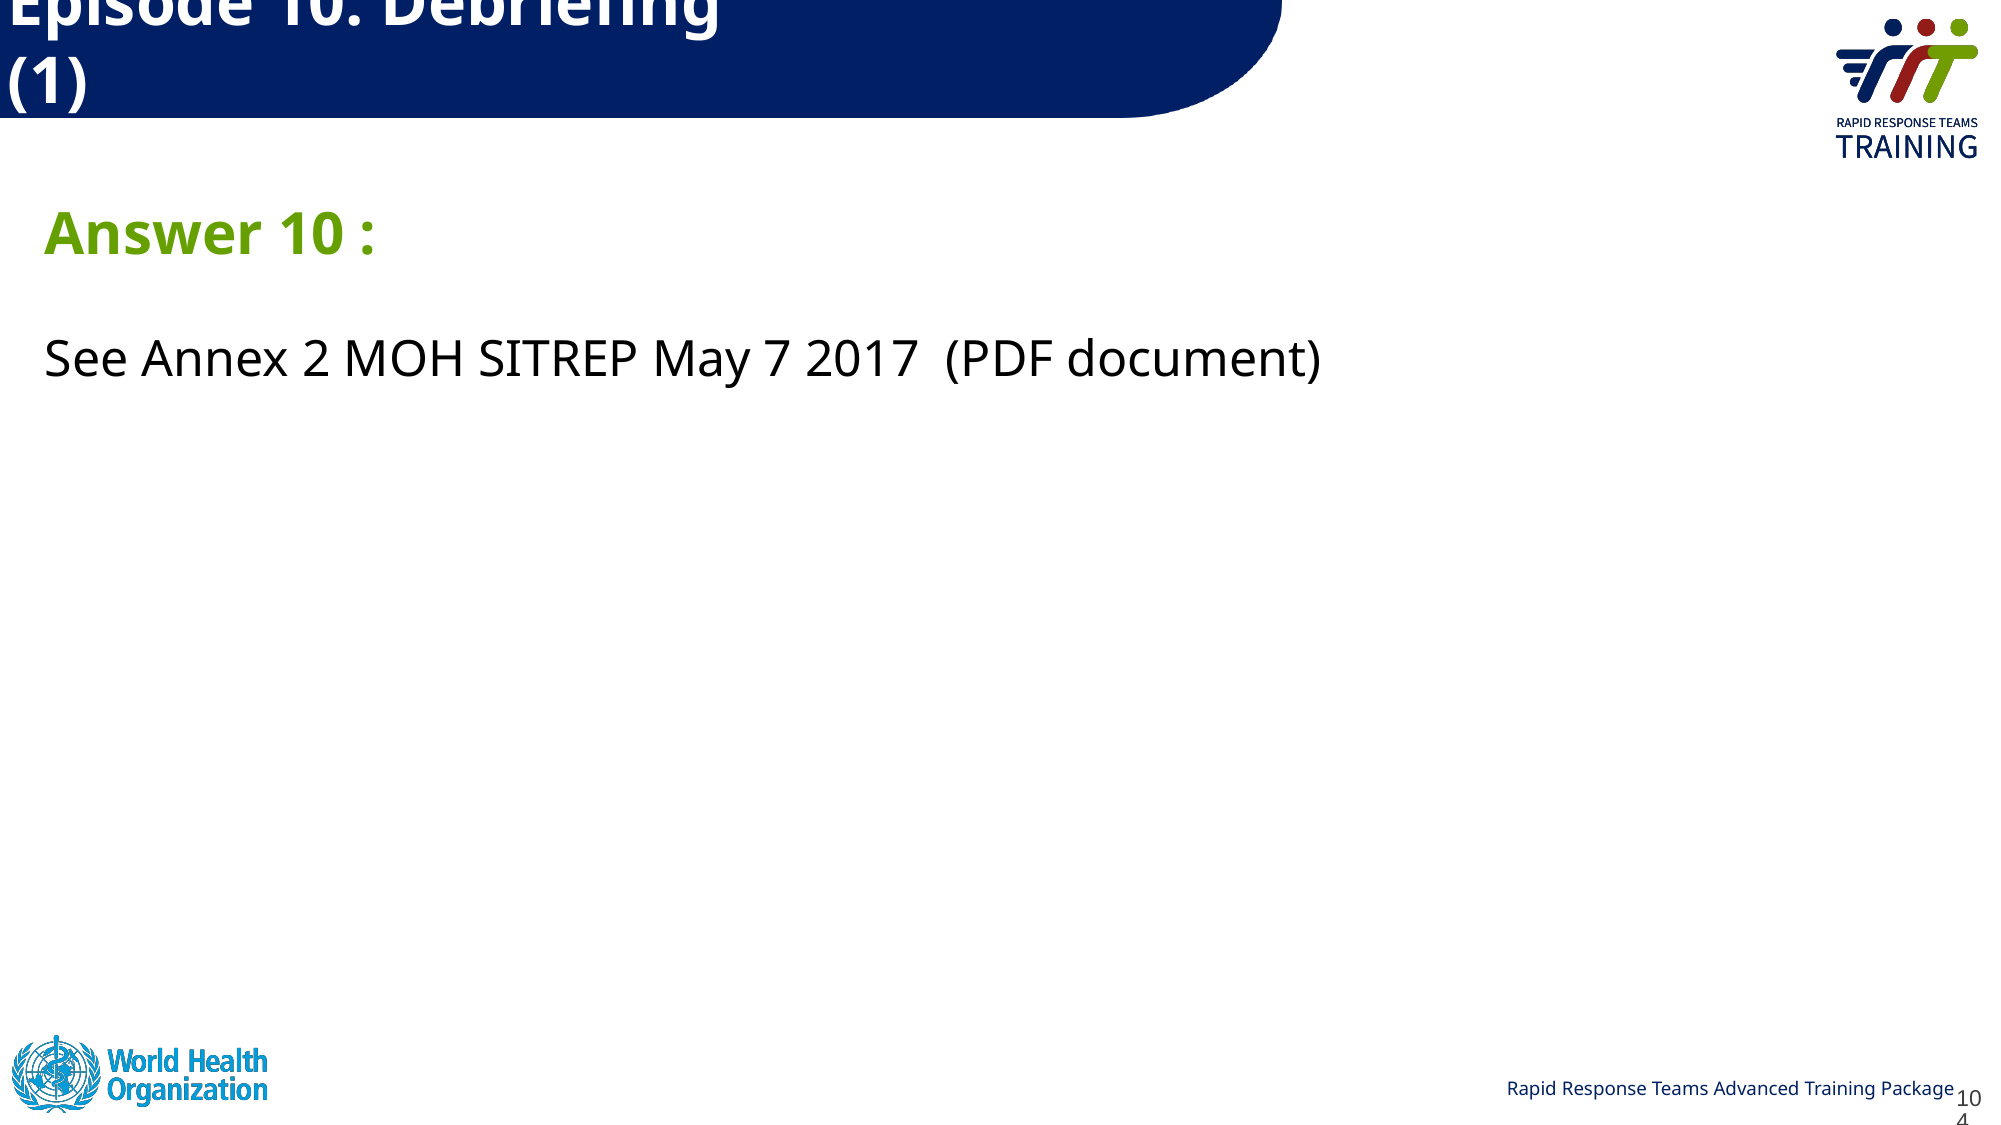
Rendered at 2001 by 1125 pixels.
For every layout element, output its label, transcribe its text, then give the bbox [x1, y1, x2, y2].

picture [821, 0, 1282, 118]
picture [1835, 19, 1978, 167]
picture [50, 1108, 62, 1113]
picture [59, 1035, 267, 1113]
picture [34, 1054, 43, 1078]
picture [46, 1056, 54, 1062]
picture [71, 1053, 90, 1091]
picture [12, 1083, 48, 1113]
picture [30, 1083, 37, 1091]
list Answer 10 : See Annex 2 MOH SITREP May 7 2017 (PDF document) [36, 196, 1932, 971]
picture [24, 1054, 36, 1087]
picture [12, 1035, 54, 1068]
picture [36, 1088, 78, 1105]
picture [40, 1062, 47, 1070]
picture [22, 1062, 26, 1077]
title Episode 10: Debriefing (1) [0, 0, 821, 125]
